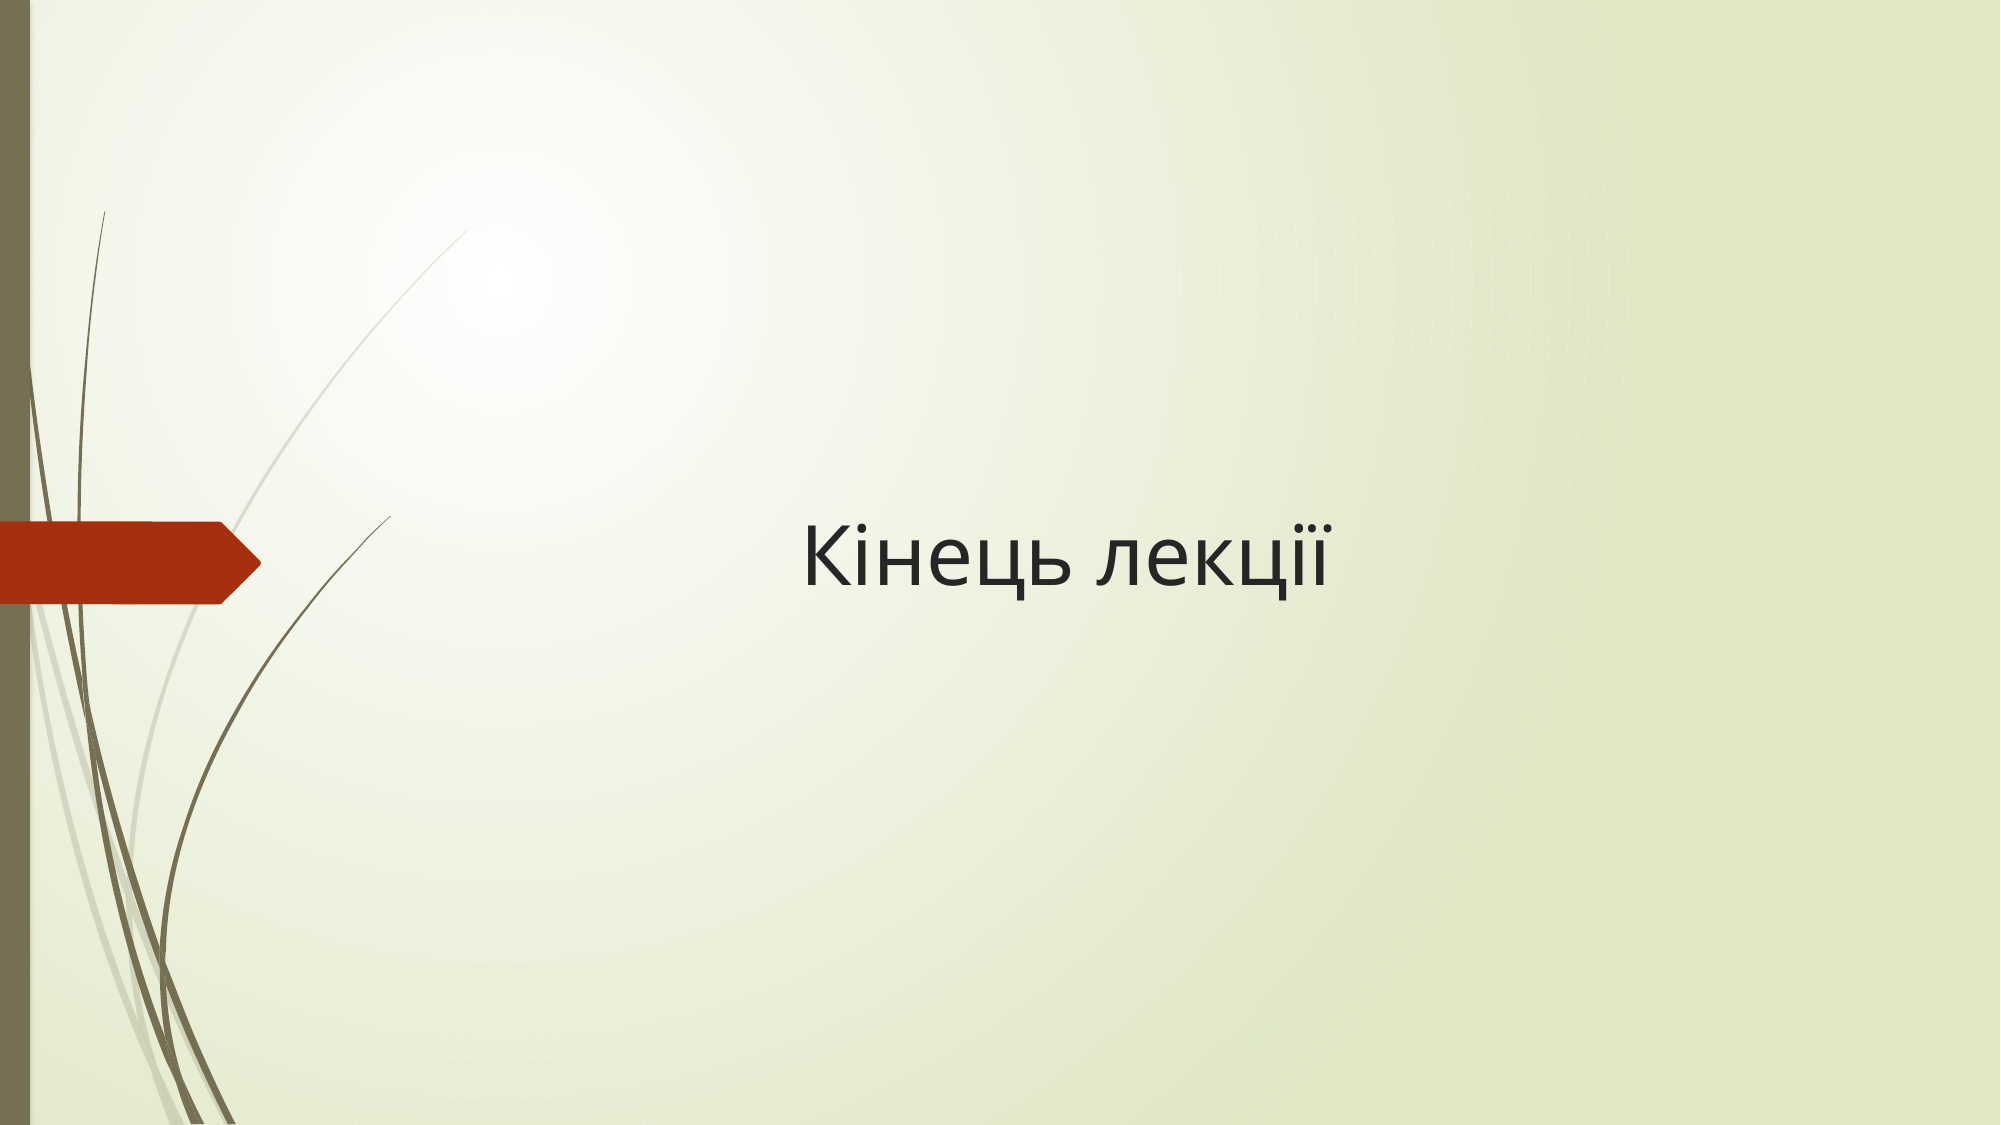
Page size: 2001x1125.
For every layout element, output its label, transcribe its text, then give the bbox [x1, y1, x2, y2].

title Кінець лекції [334, 369, 1798, 611]
